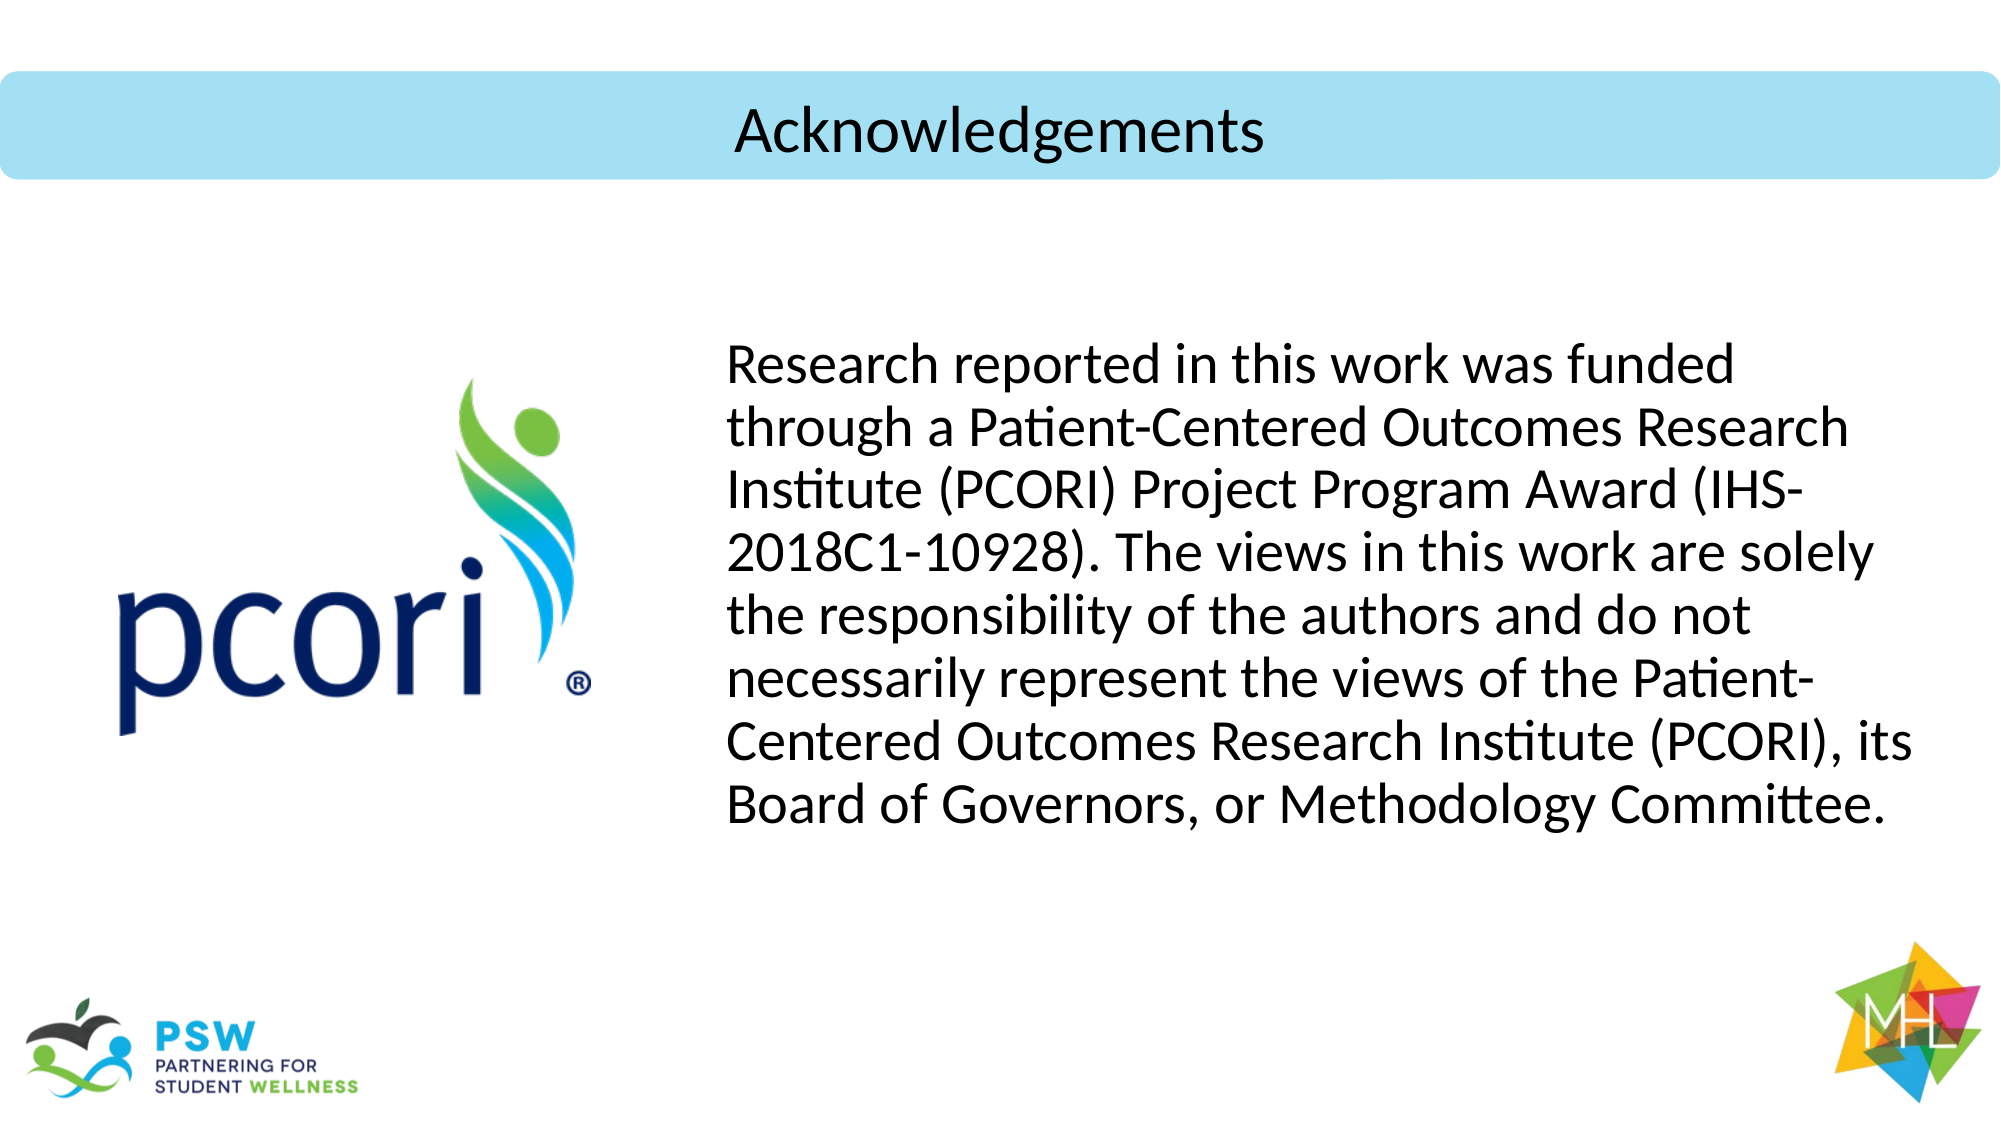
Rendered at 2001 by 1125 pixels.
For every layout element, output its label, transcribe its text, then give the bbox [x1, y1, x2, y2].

text_box Acknowledgements [0, 72, 2000, 179]
list Research reported in this work was funded through a Patient-Centered Outcomes Research Institute (PCORI) Project Program Award (IHS-2018C1-10928). The views in this work are solely the responsibility of the authors and do not necessarily represent the views of the Patient-Centered Outcomes Research Institute (PCORI), its Board of Governors, or Methodology Committee. [710, 325, 1932, 880]
picture [0, 0, 2001, 1125]
